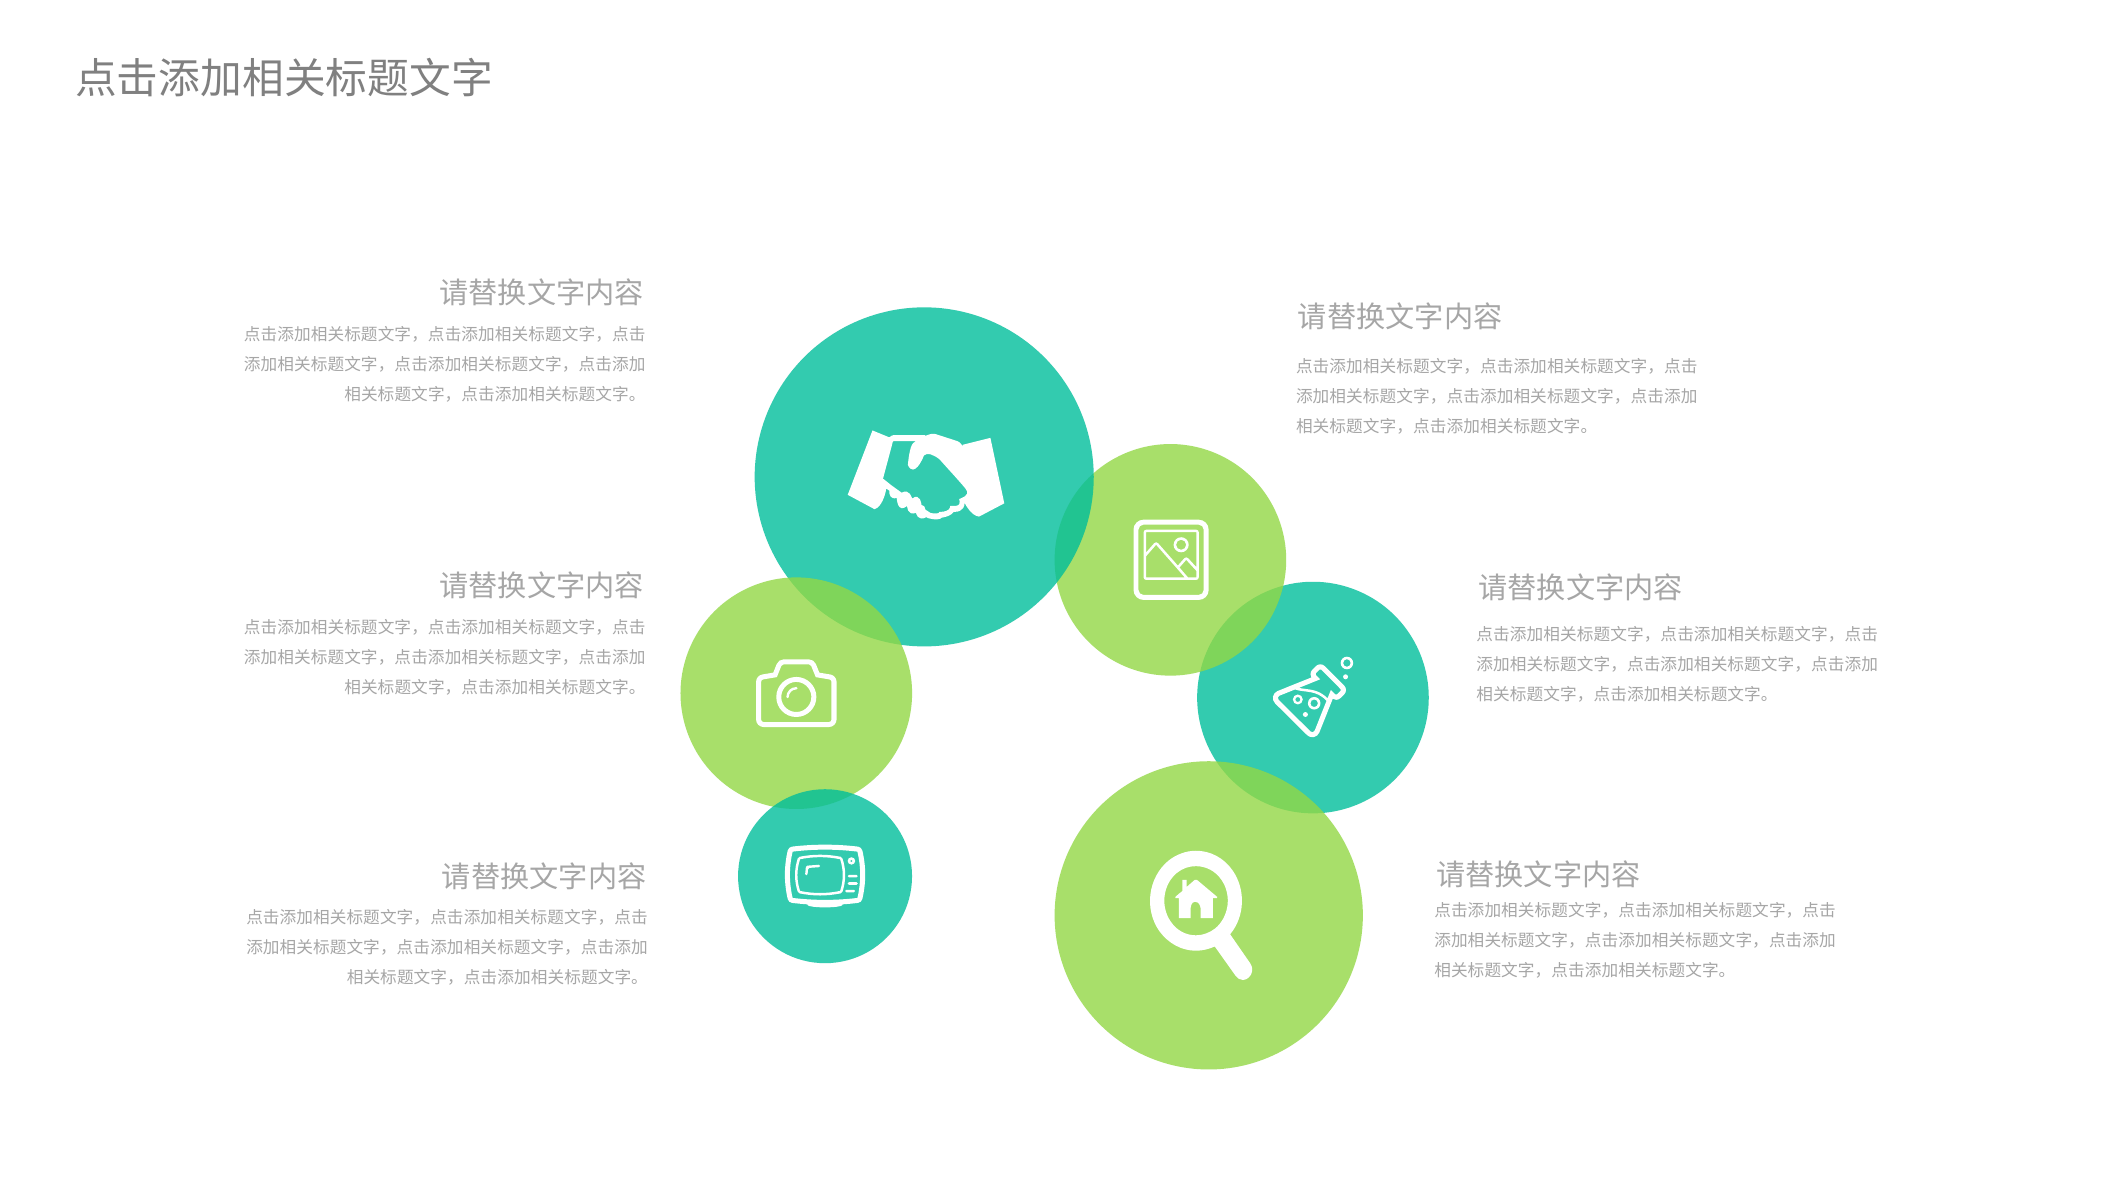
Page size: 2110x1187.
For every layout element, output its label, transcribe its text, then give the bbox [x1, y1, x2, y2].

text_box 请替换文字内容 [1462, 554, 1862, 613]
text_box 点击添加相关标题文字，点击添加相关标题文字，点击添加相关标题文字，点击添加相关标题文字，点击添加相关标题文字，点击添加相关标题文字。 [1281, 338, 1717, 443]
text_box 点击添加相关标题文字，点击添加相关标题文字，点击添加相关标题文字，点击添加相关标题文字，点击添加相关标题文字，点击添加相关标题文字。 [224, 599, 660, 704]
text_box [1197, 581, 1429, 814]
text_box 请替换文字内容 [1420, 841, 1819, 899]
text_box 请替换文字内容 [263, 843, 663, 901]
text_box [738, 789, 913, 964]
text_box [1054, 761, 1363, 1070]
text_box 点击添加相关标题文字 [59, 44, 563, 107]
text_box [680, 577, 913, 809]
text_box 请替换文字内容 [261, 259, 661, 318]
text_box 点击添加相关标题文字，点击添加相关标题文字，点击添加相关标题文字，点击添加相关标题文字，点击添加相关标题文字，点击添加相关标题文字。 [224, 306, 660, 411]
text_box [754, 307, 1094, 647]
text_box 点击添加相关标题文字，点击添加相关标题文字，点击添加相关标题文字，点击添加相关标题文字，点击添加相关标题文字，点击添加相关标题文字。 [1420, 883, 1856, 988]
text_box 请替换文字内容 [1282, 283, 1681, 341]
text_box 请替换文字内容 [261, 552, 661, 611]
text_box 点击添加相关标题文字，点击添加相关标题文字，点击添加相关标题文字，点击添加相关标题文字，点击添加相关标题文字，点击添加相关标题文字。 [227, 890, 663, 995]
text_box 点击添加相关标题文字，点击添加相关标题文字，点击添加相关标题文字，点击添加相关标题文字，点击添加相关标题文字，点击添加相关标题文字。 [1462, 606, 1898, 711]
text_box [1054, 444, 1287, 676]
